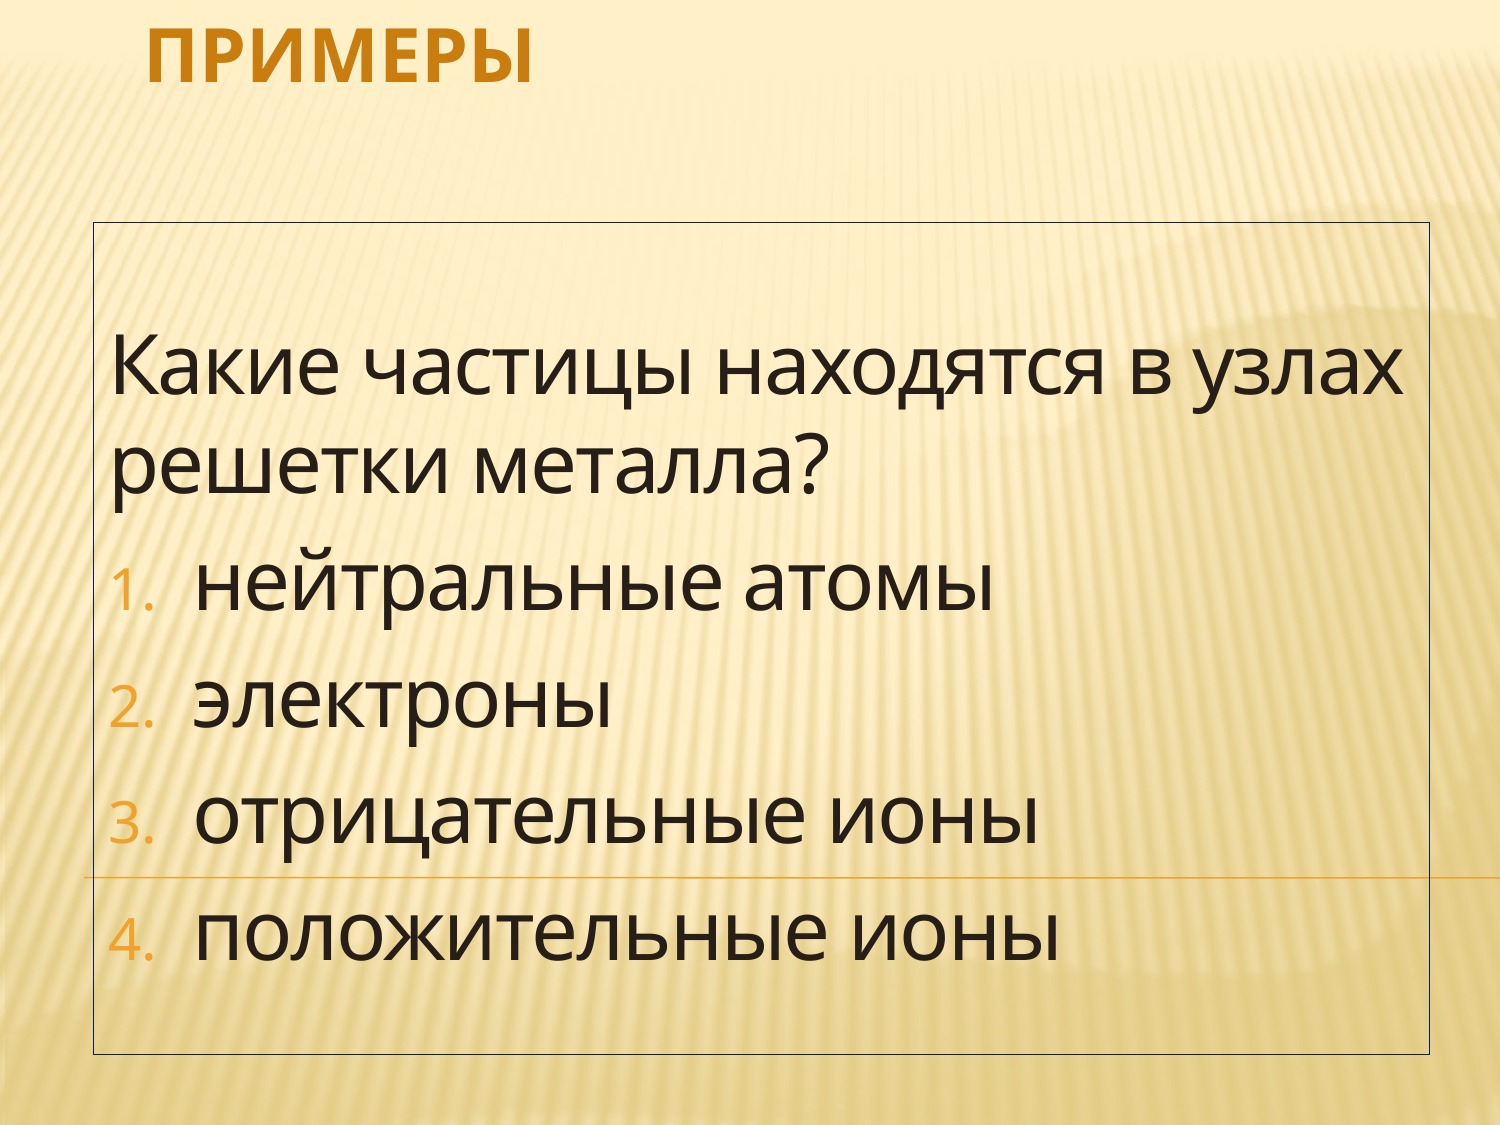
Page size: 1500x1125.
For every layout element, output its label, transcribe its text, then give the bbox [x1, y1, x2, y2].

title ПРИМЕРЫ [128, 0, 1404, 222]
subtitle Какие частицы находятся в узлах решетки металла? нейтральные атомы электроны отрицательные ионы положительные ионы [93, 222, 1430, 1055]
